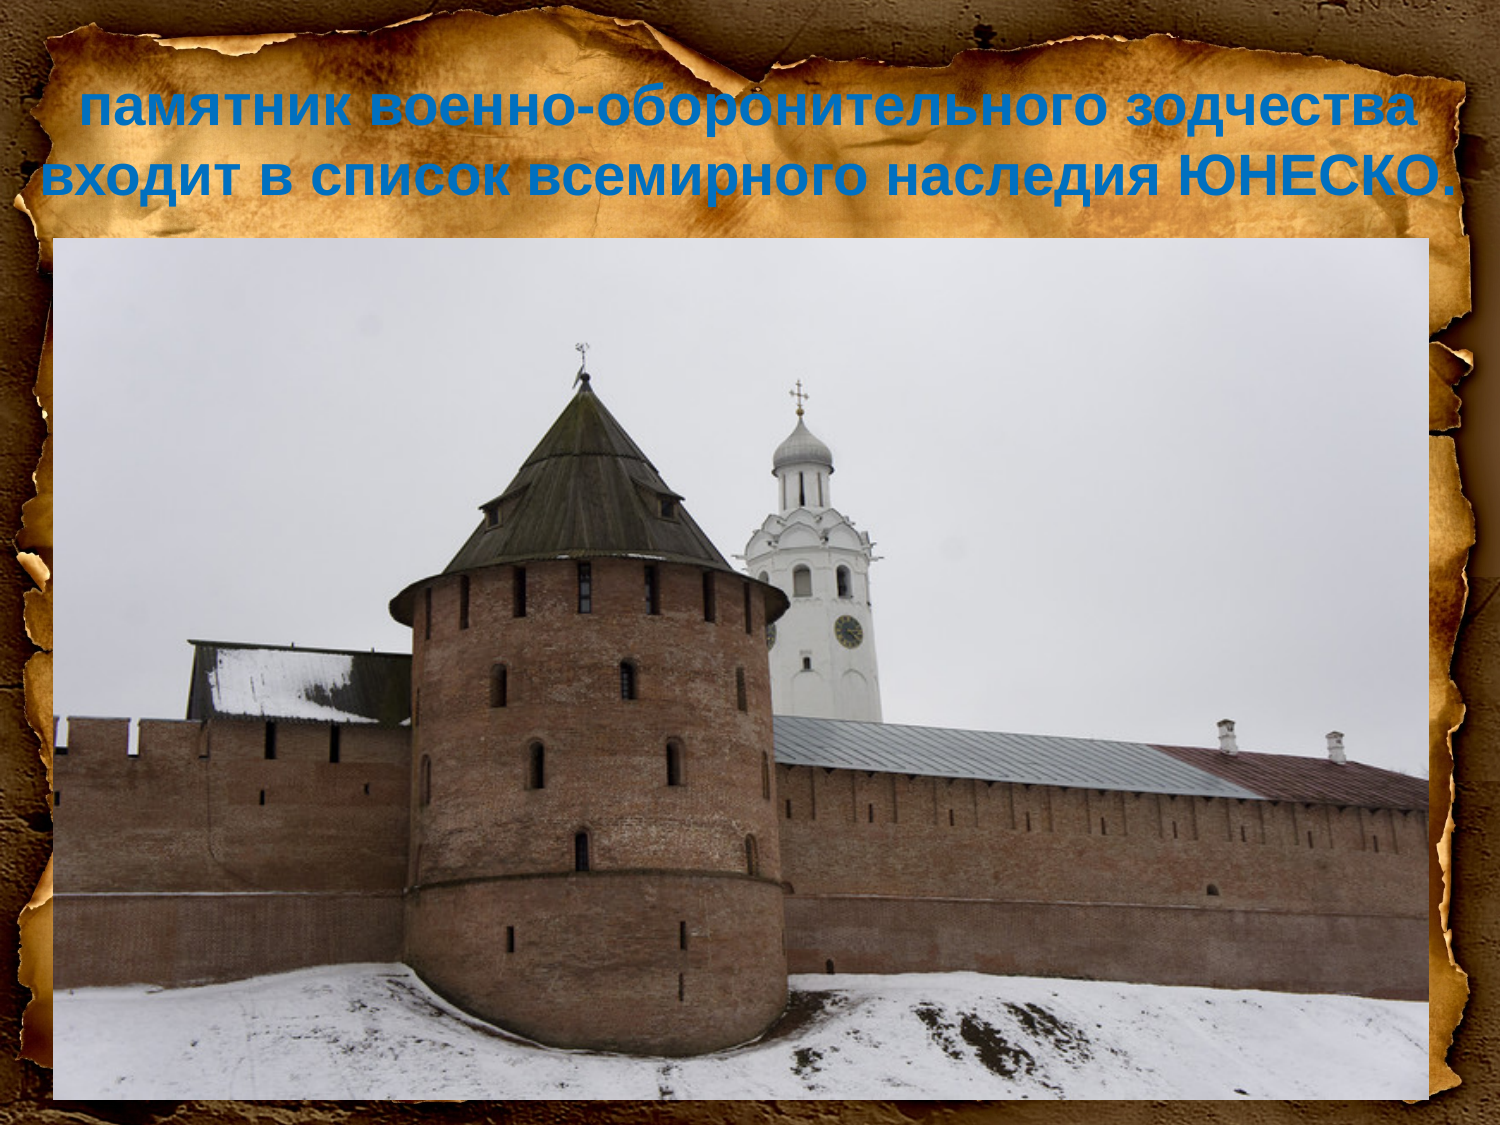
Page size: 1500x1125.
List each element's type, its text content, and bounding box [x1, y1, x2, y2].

picture [0, 0, 1500, 1125]
text_box памятник военно-оборонительного зодчества входит в список всемирного наследия ЮНЕСКО. [21, 59, 1475, 214]
